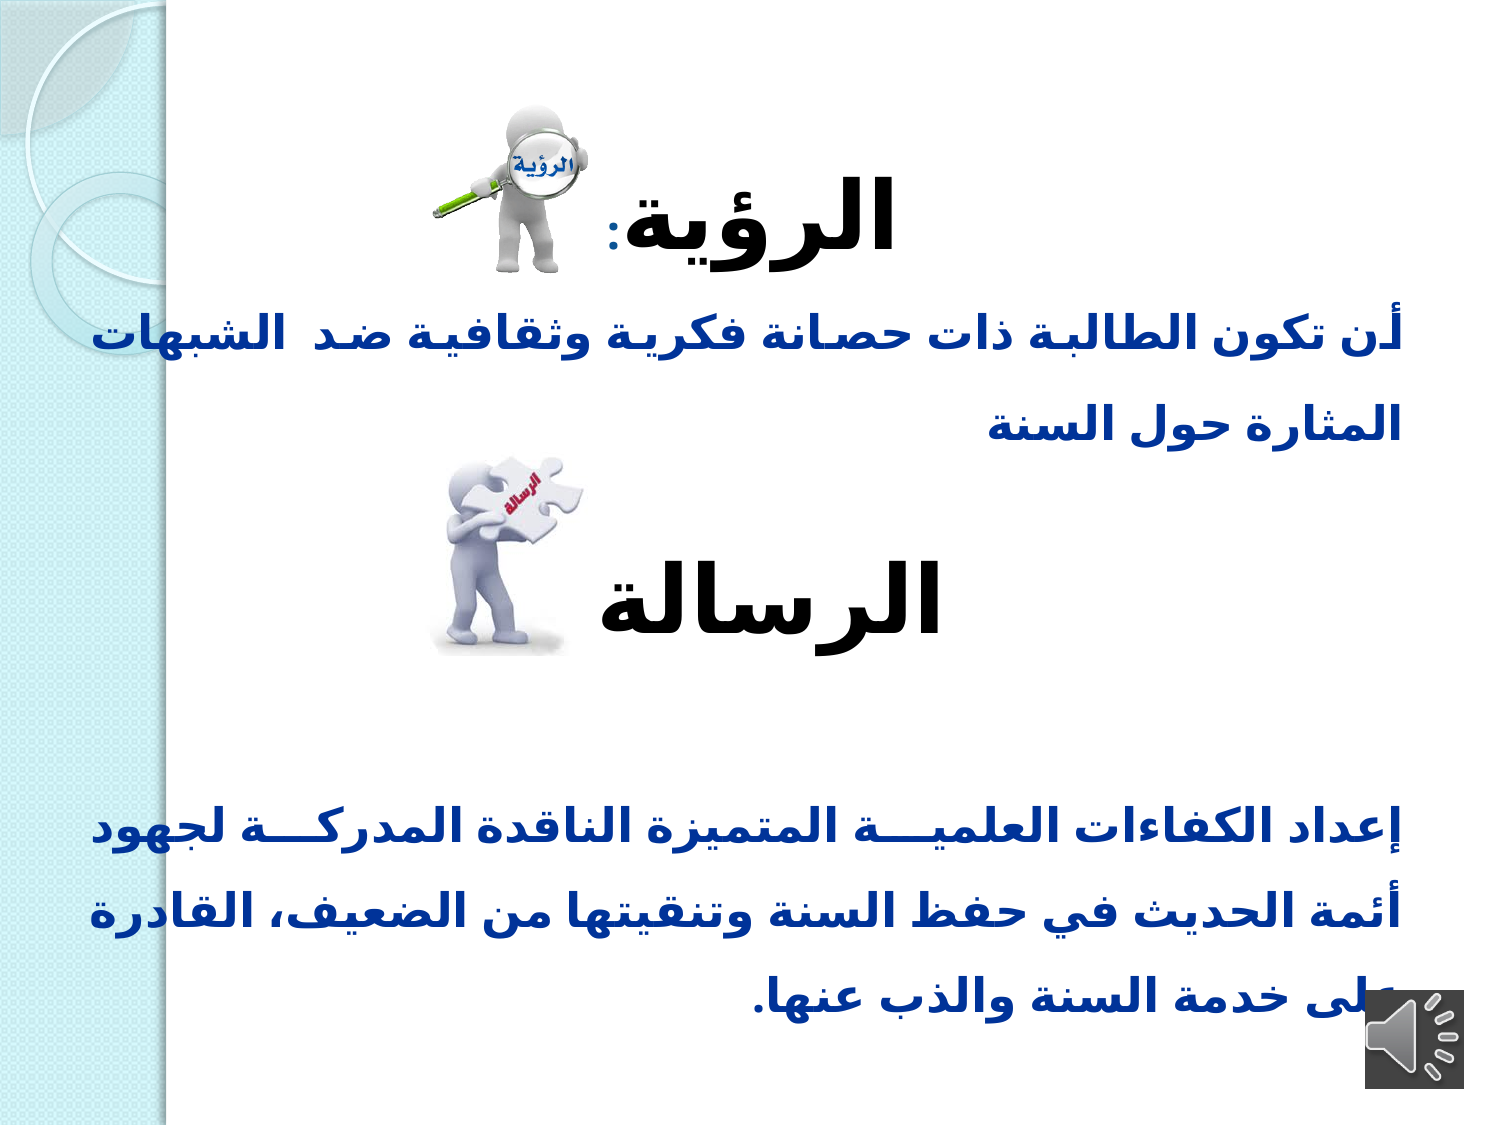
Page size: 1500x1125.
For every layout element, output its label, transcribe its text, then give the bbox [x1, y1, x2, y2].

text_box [1364, 989, 1465, 1090]
list الرؤية: أن تكون الطالبة ذات حصانة فكرية وثقافية ضد الشبهات المثارة حول السنة الرسالة إعداد الكفاءات العلمية المتميزة الناقدة المدركة لجهود أئمة الحديث في حفظ السنة وتنقيتها من الضعيف، القادرة على خدمة السنة والذب عنها. [75, 90, 1425, 1038]
picture [430, 101, 592, 276]
picture [414, 444, 592, 656]
